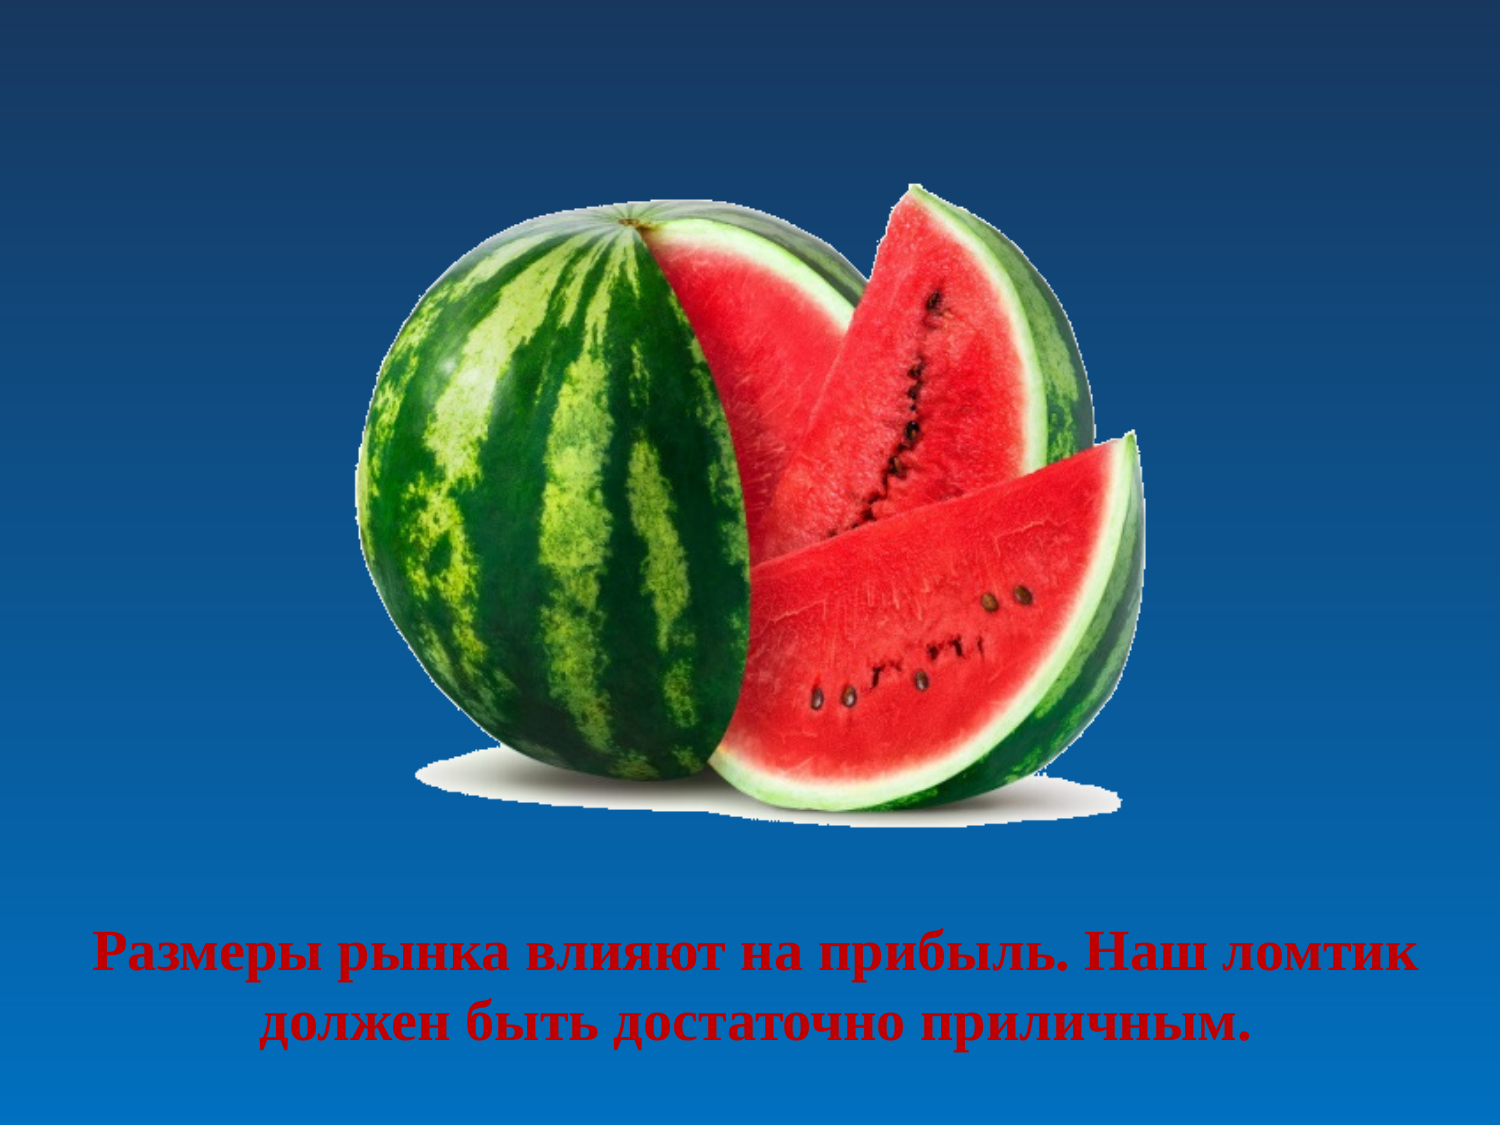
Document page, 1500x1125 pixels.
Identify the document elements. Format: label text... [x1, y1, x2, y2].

picture [283, 77, 1229, 932]
text_box Размеры рынка влияют на прибыль. Наш ломтик должен быть достаточно приличным. [53, 905, 1459, 1060]
